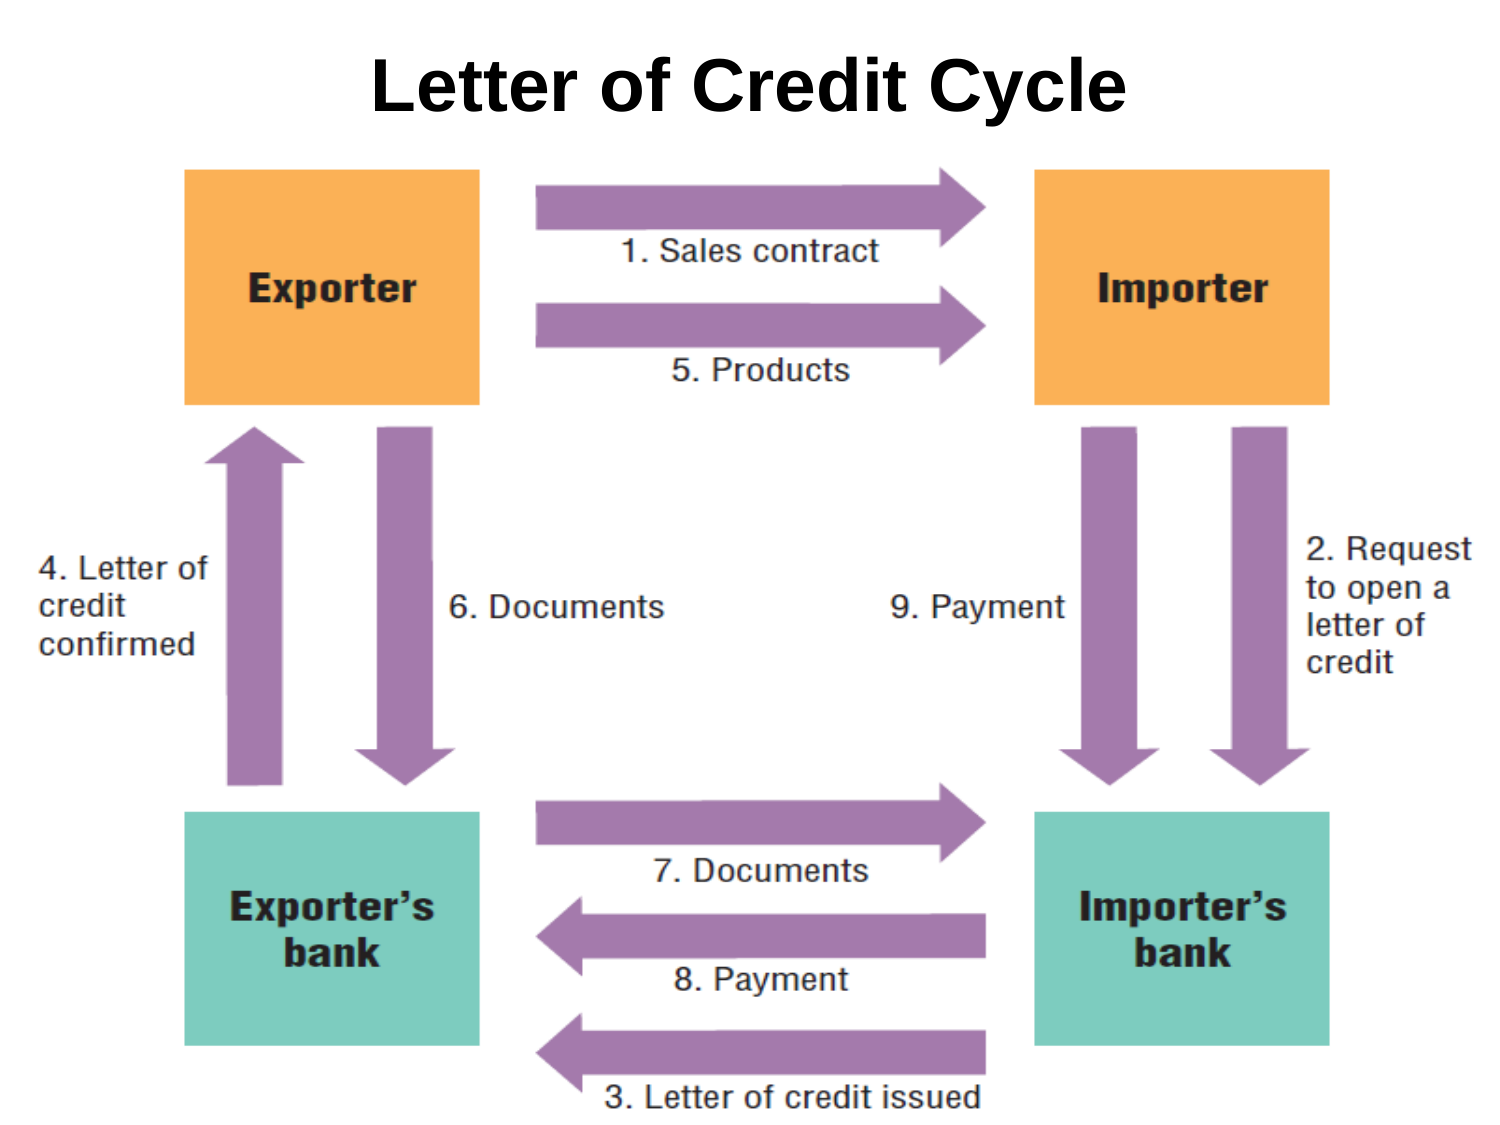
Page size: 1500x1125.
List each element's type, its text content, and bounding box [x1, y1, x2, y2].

title Letter of Credit Cycle [112, 12, 1388, 148]
picture [0, 149, 1500, 1125]
